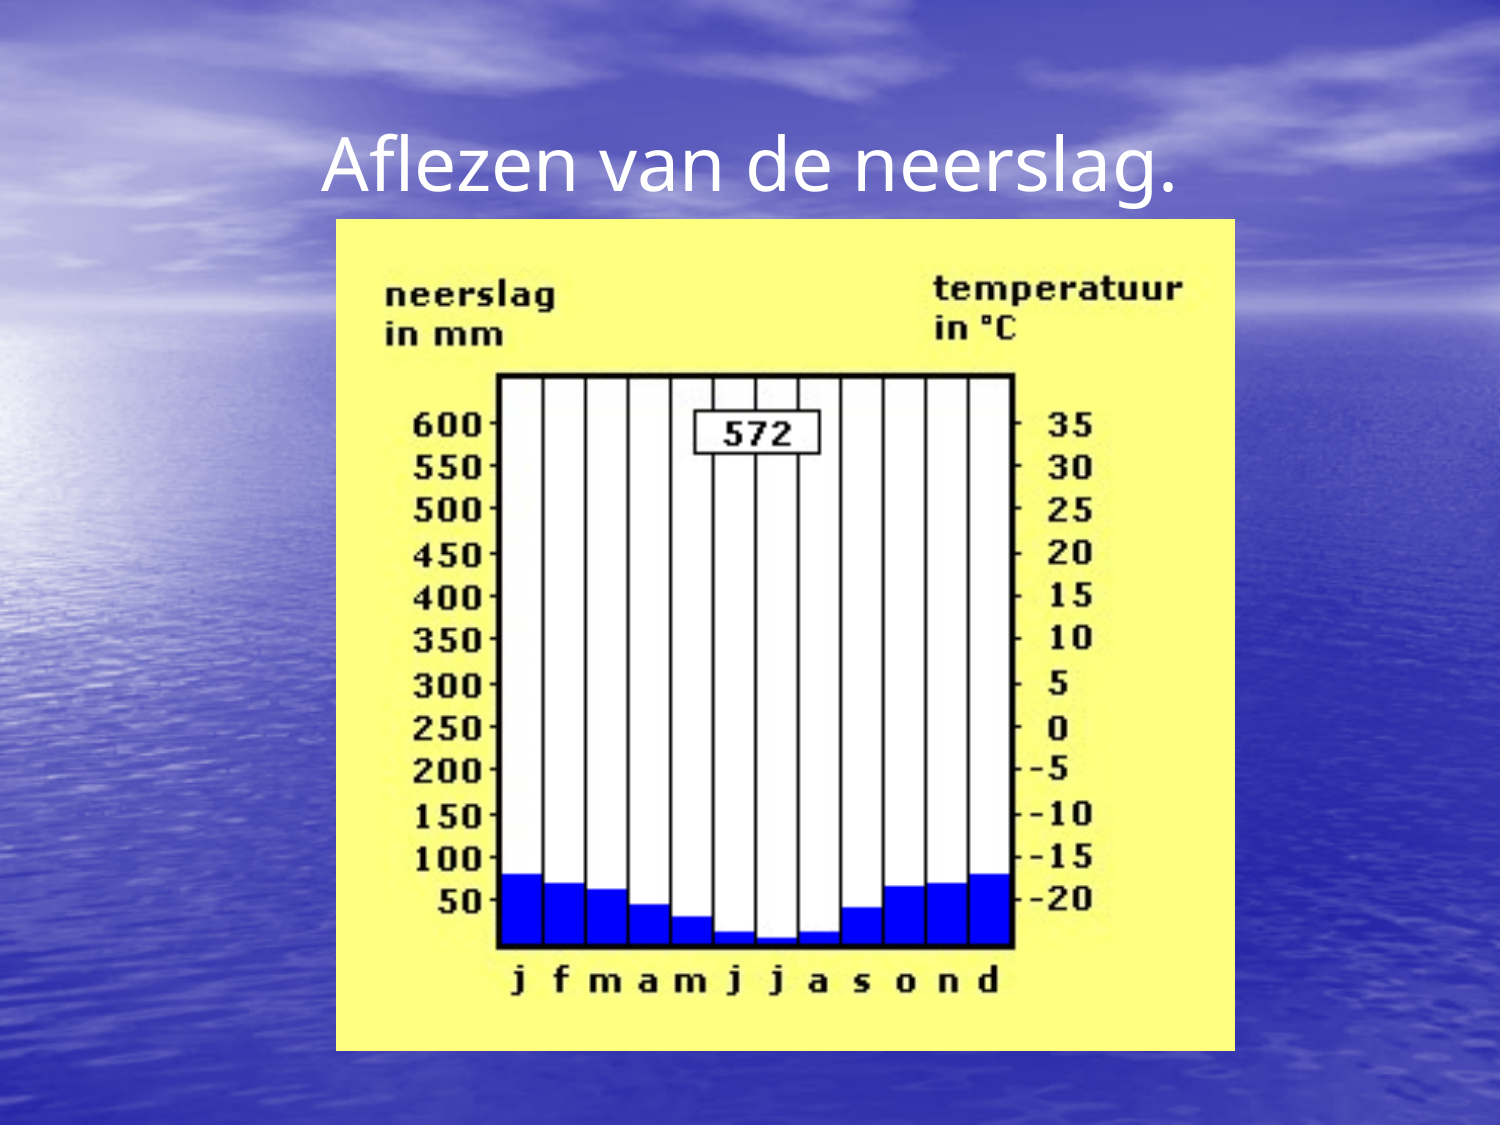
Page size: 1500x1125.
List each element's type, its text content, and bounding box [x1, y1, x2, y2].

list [336, 219, 1235, 1052]
title Aflezen van de neerslag. [74, 47, 1426, 276]
